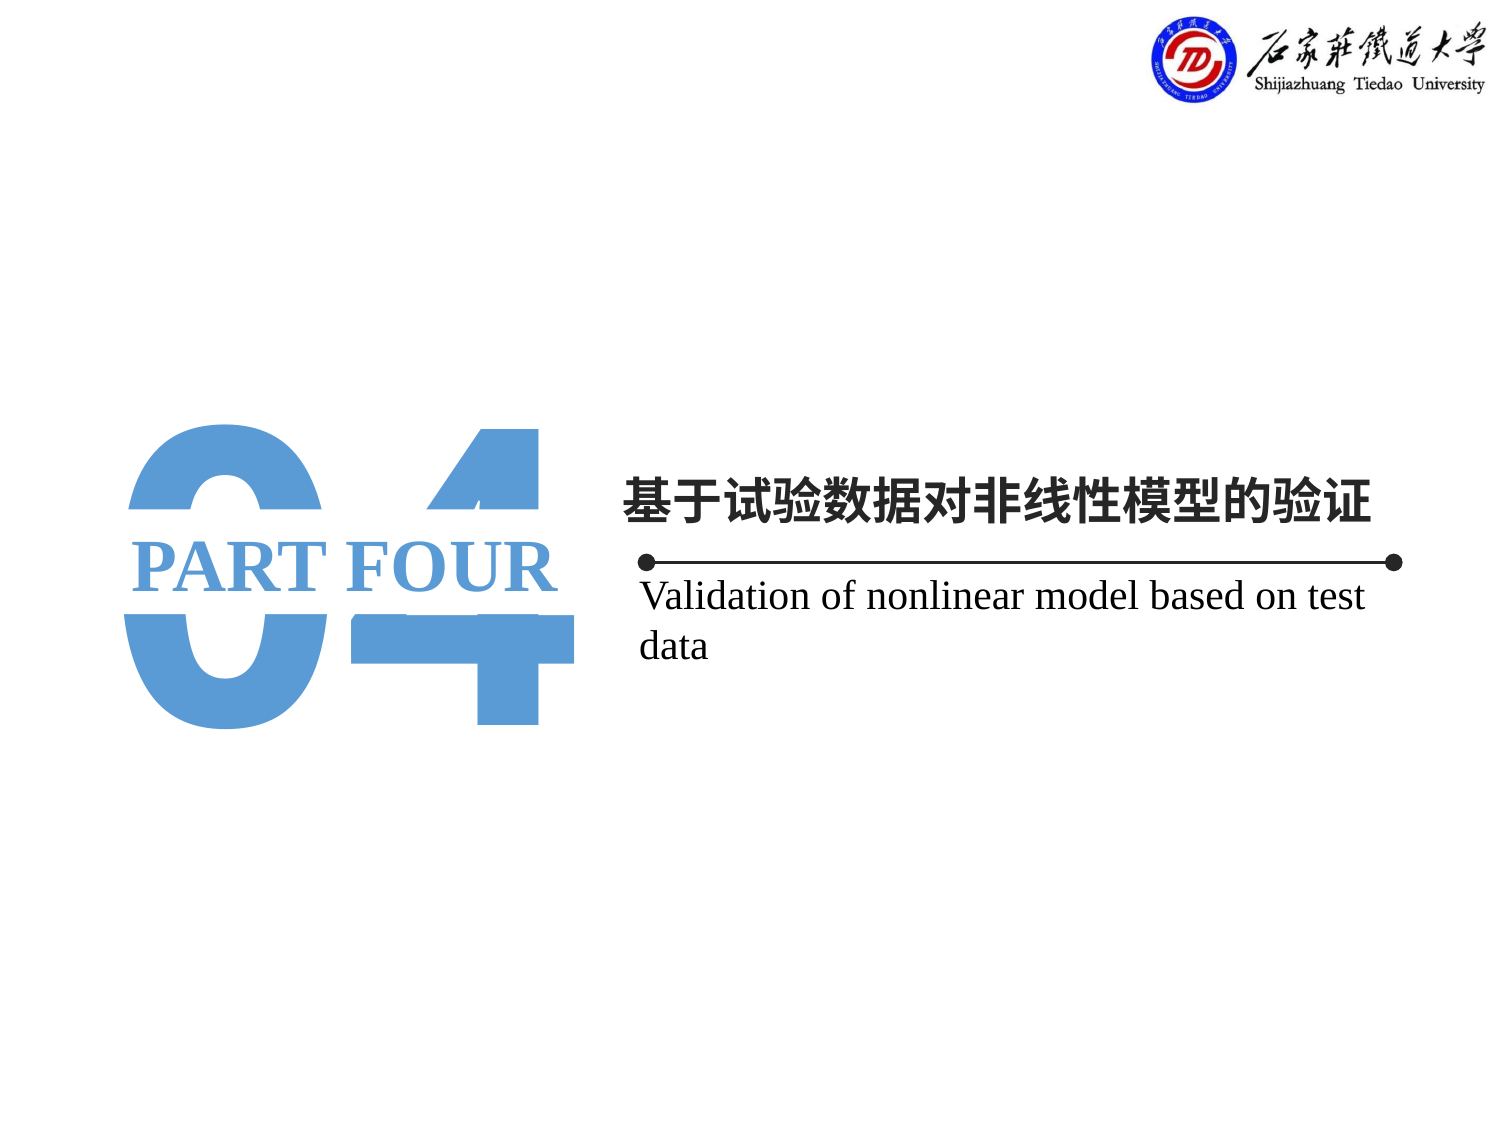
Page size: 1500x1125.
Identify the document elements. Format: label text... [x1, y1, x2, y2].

text_box 基于试验数据对非线性模型的验证 [577, 462, 1419, 538]
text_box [637, 553, 1403, 572]
text_box PART FOUR [79, 509, 610, 615]
text_box Validation of nonlinear model based on test data [624, 560, 1394, 676]
picture [1138, 0, 1500, 106]
text_box 04 [0, 303, 690, 816]
